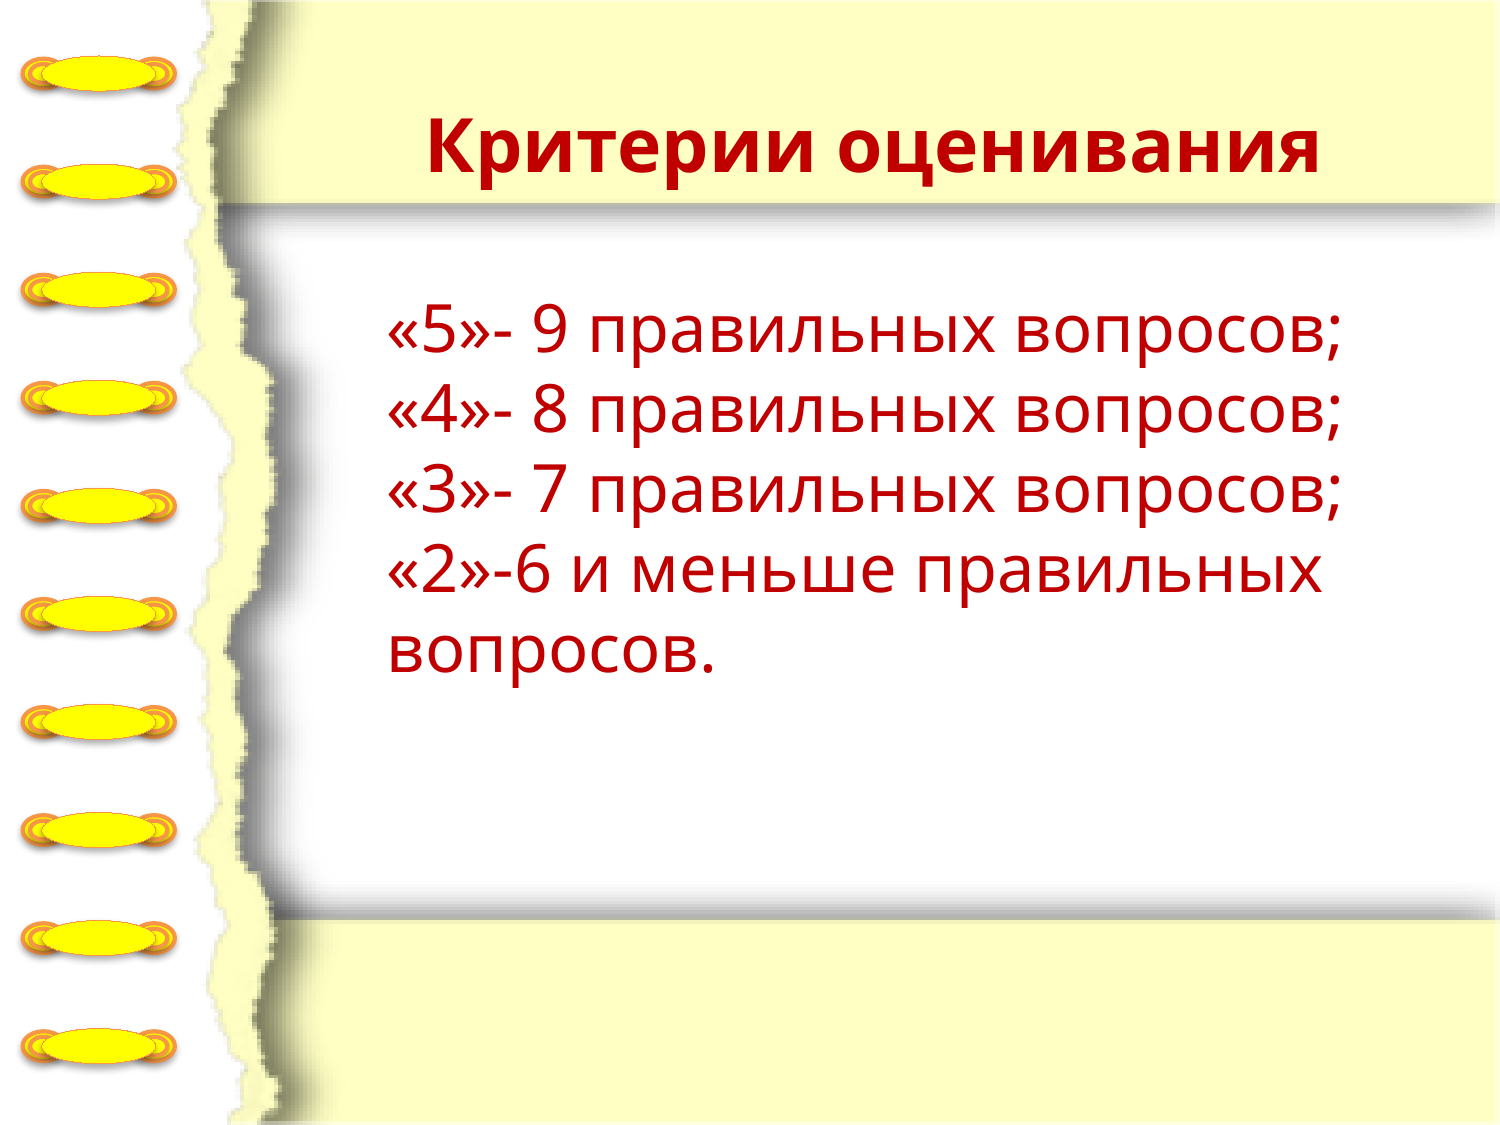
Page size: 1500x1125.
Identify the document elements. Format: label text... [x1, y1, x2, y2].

text_box «5»- 9 правильных вопросов; «4»- 8 правильных вопросов; «3»- 7 правильных вопросов; «2»-6 и меньше правильных вопросов. [371, 278, 1376, 694]
text_box Критерии оценивания [251, 89, 1498, 195]
